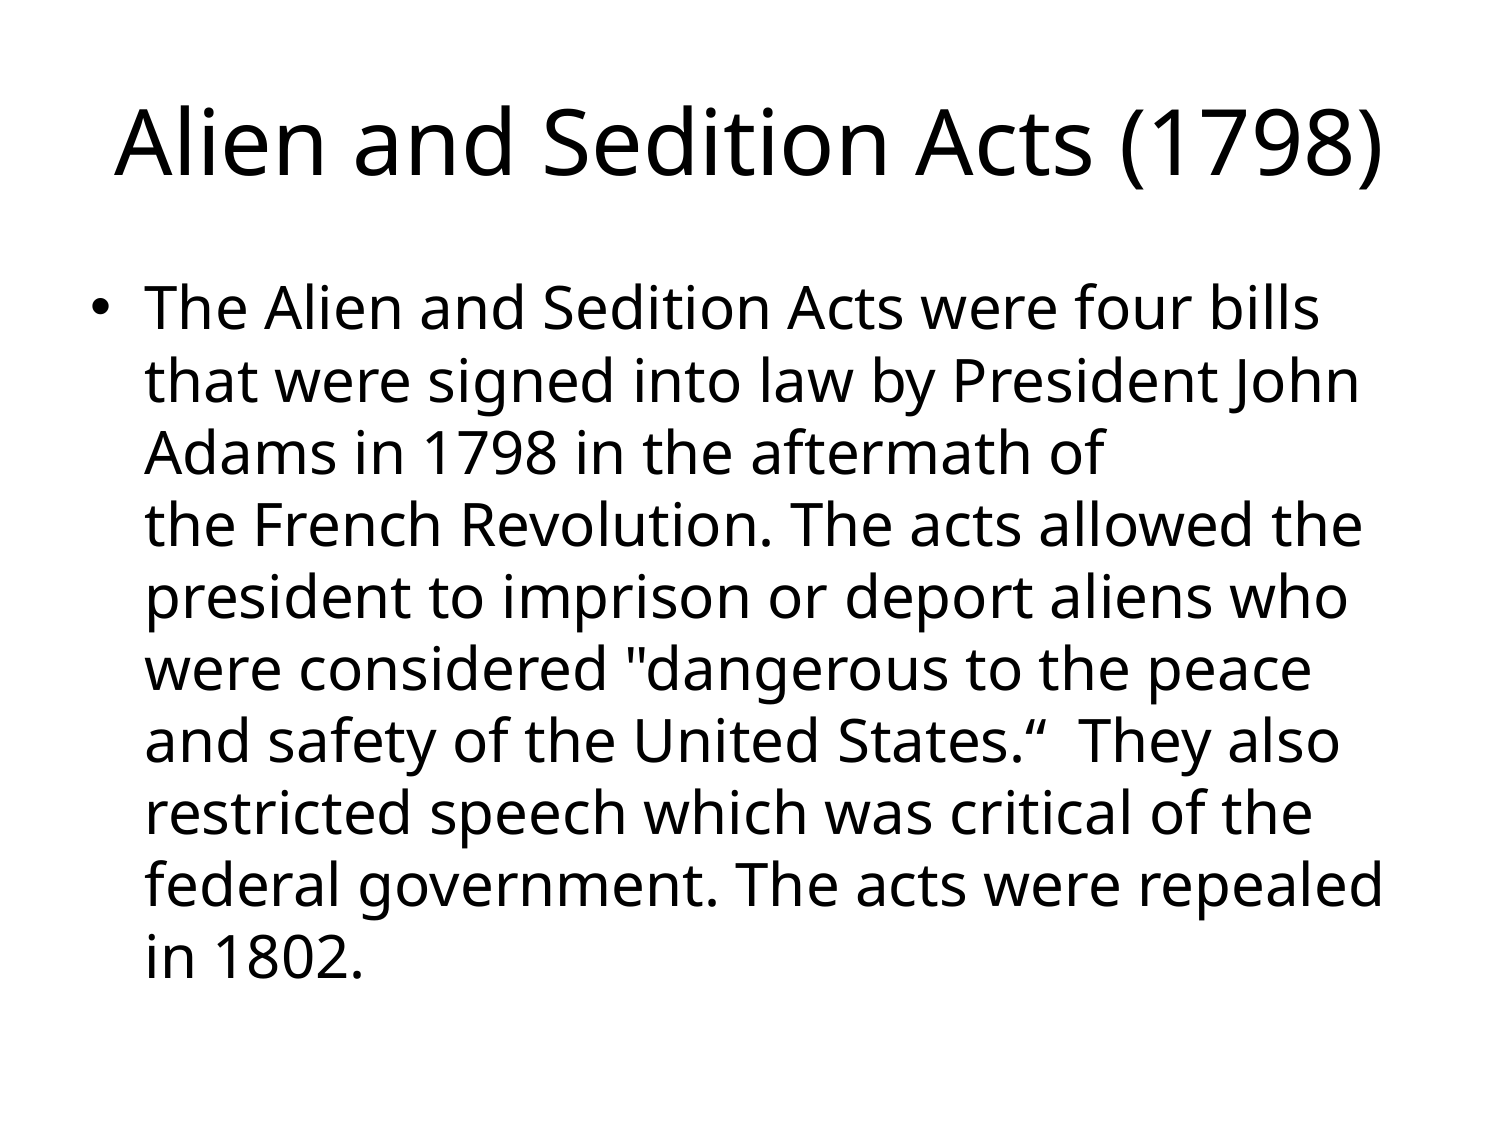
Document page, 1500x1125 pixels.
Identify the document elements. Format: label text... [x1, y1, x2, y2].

title Alien and Sedition Acts (1798) [75, 45, 1425, 233]
list The Alien and Sedition Acts were four bills that were signed into law by President John Adams in 1798 in the aftermath of the French Revolution. The acts allowed the president to imprison or deport aliens who were considered "dangerous to the peace and safety of the United States.“ They also restricted speech which was critical of the federal government. The acts were repealed in 1802. [75, 262, 1425, 1005]
